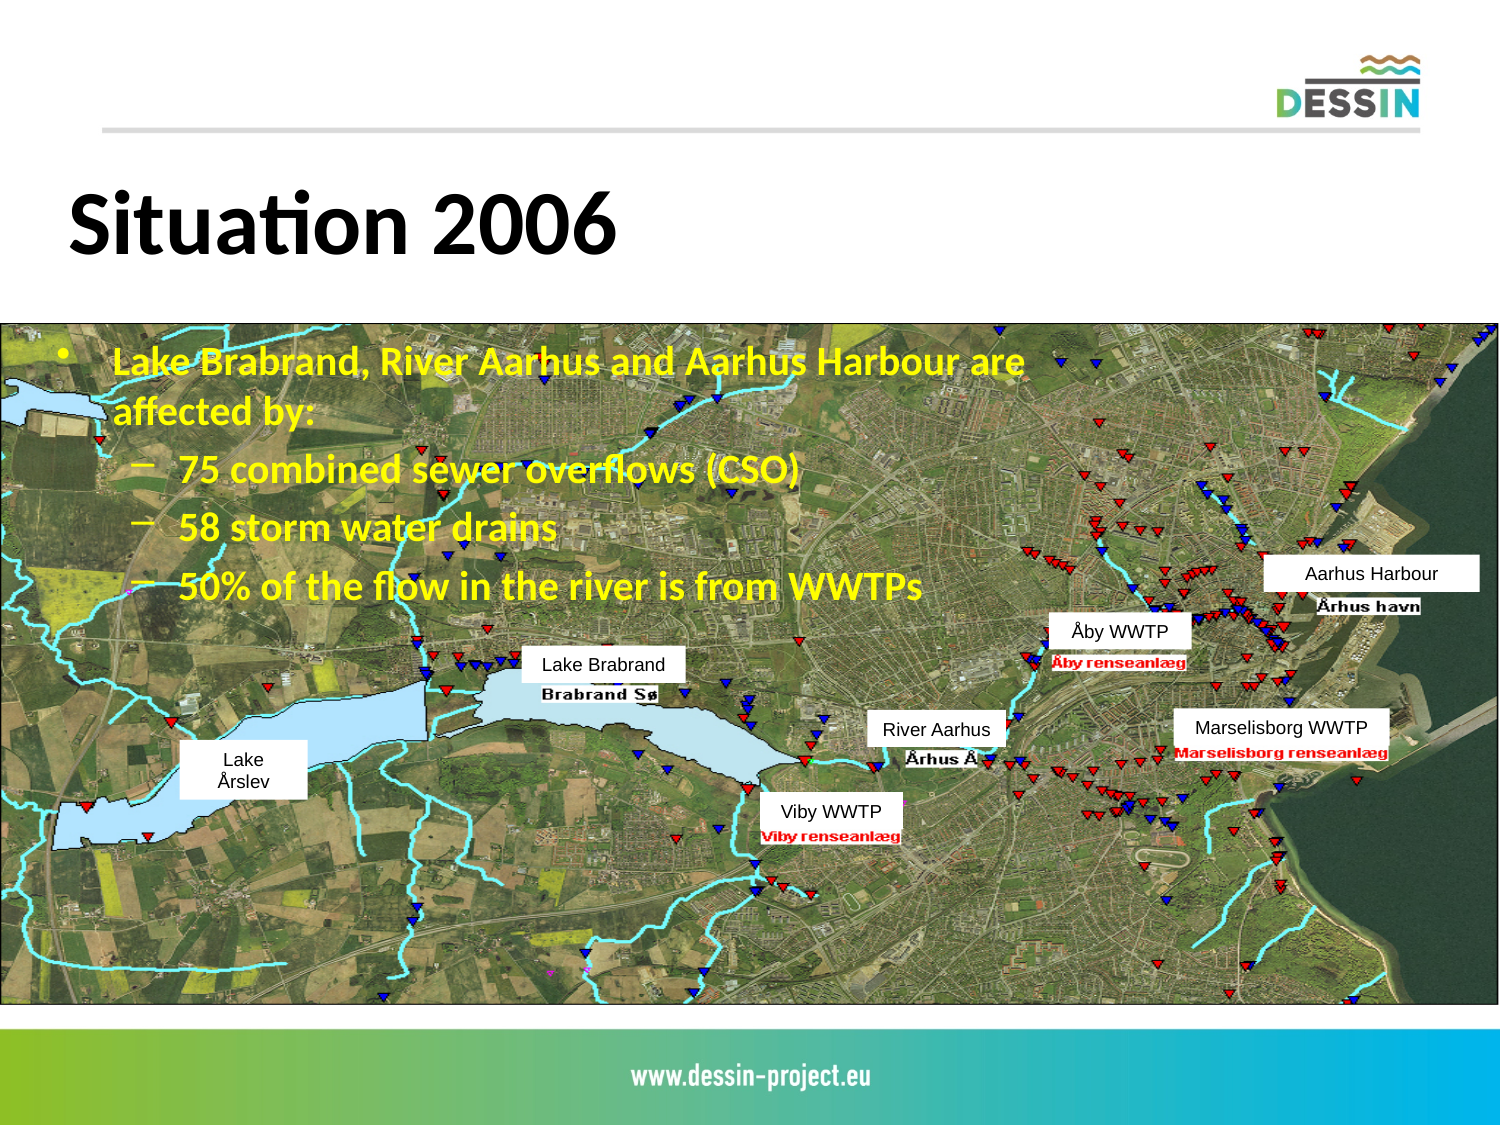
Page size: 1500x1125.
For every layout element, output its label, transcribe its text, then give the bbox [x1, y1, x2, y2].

picture [0, 0, 1500, 1125]
title Situation 2006 [53, 124, 1404, 313]
